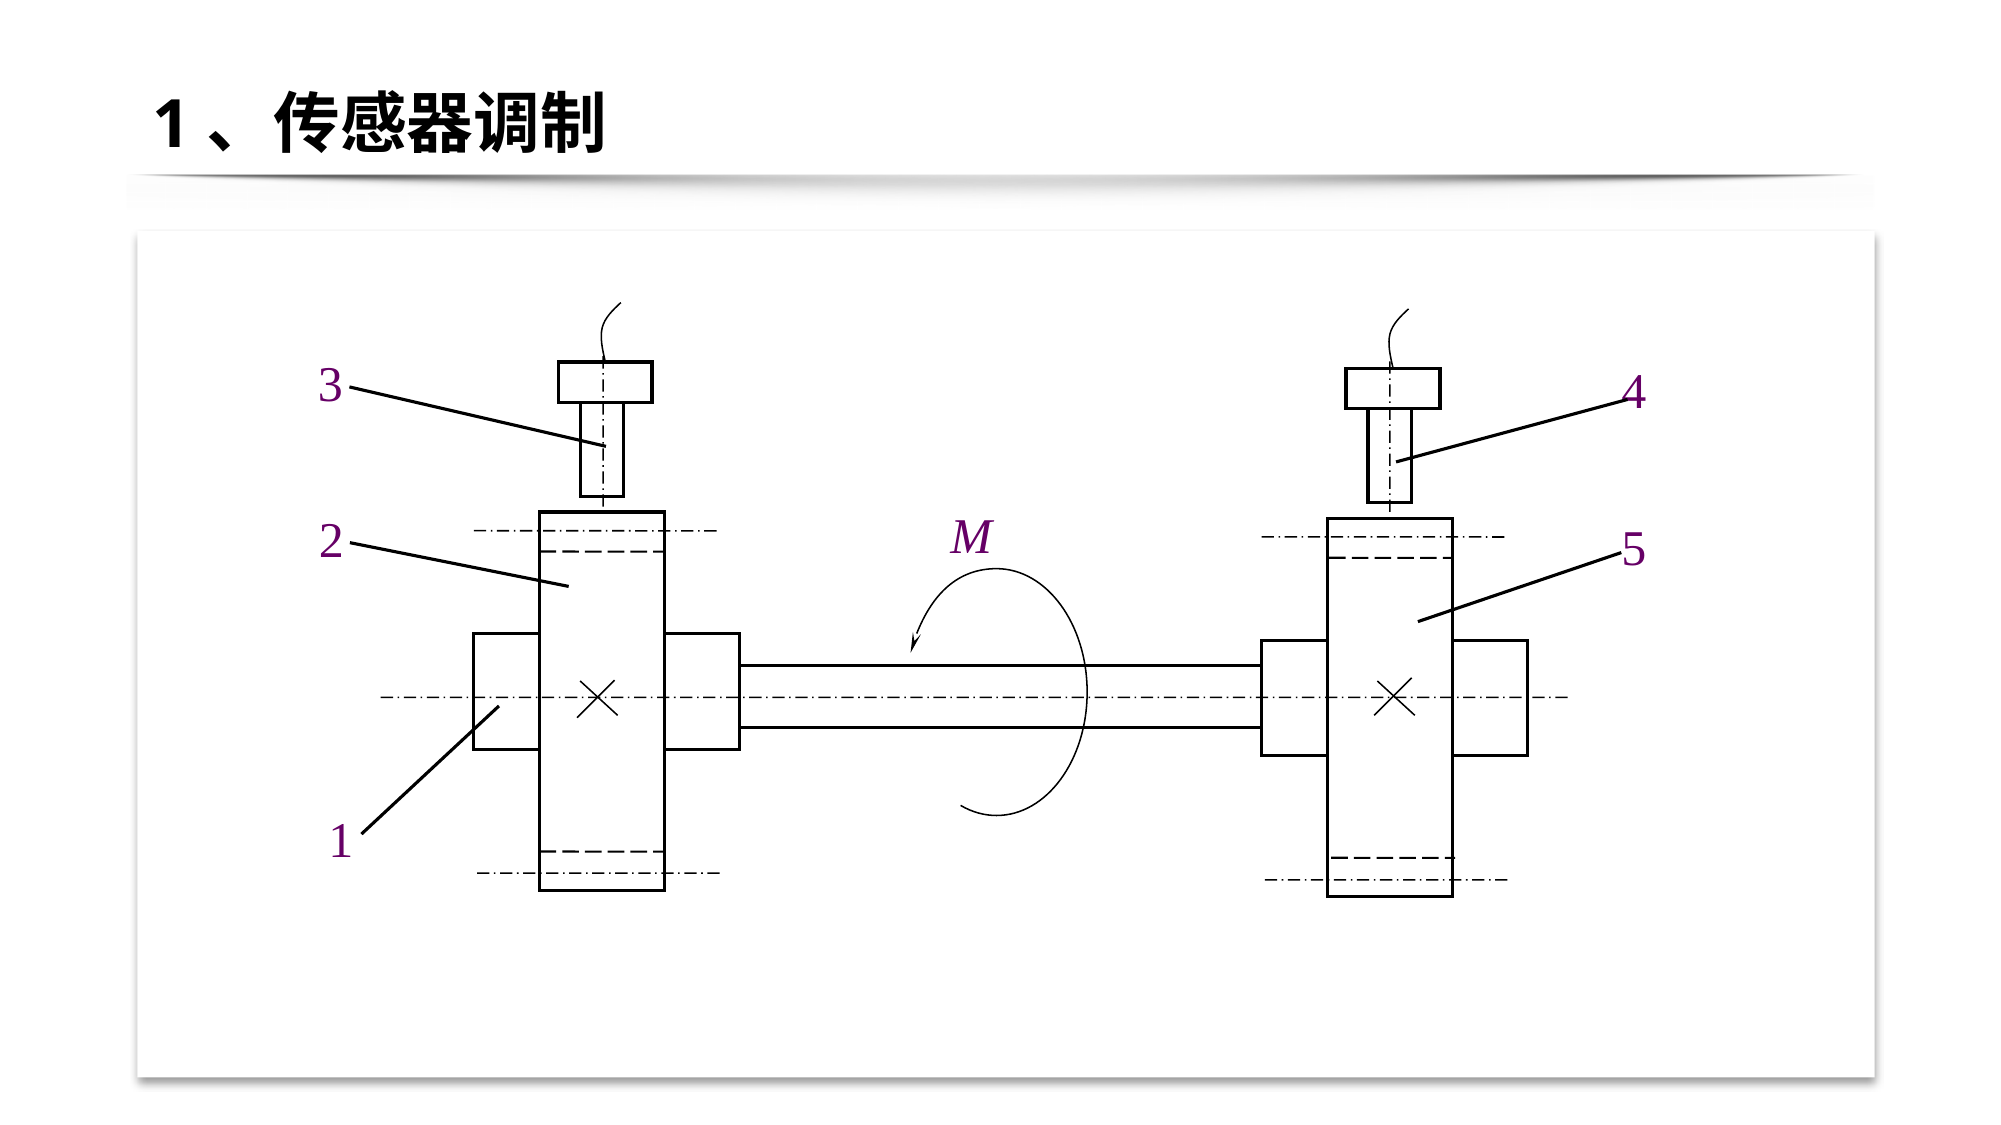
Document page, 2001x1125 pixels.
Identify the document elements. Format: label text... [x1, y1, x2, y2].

title 1、传感器调制 [137, 77, 1863, 175]
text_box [303, 302, 1801, 910]
picture [127, 175, 1874, 211]
